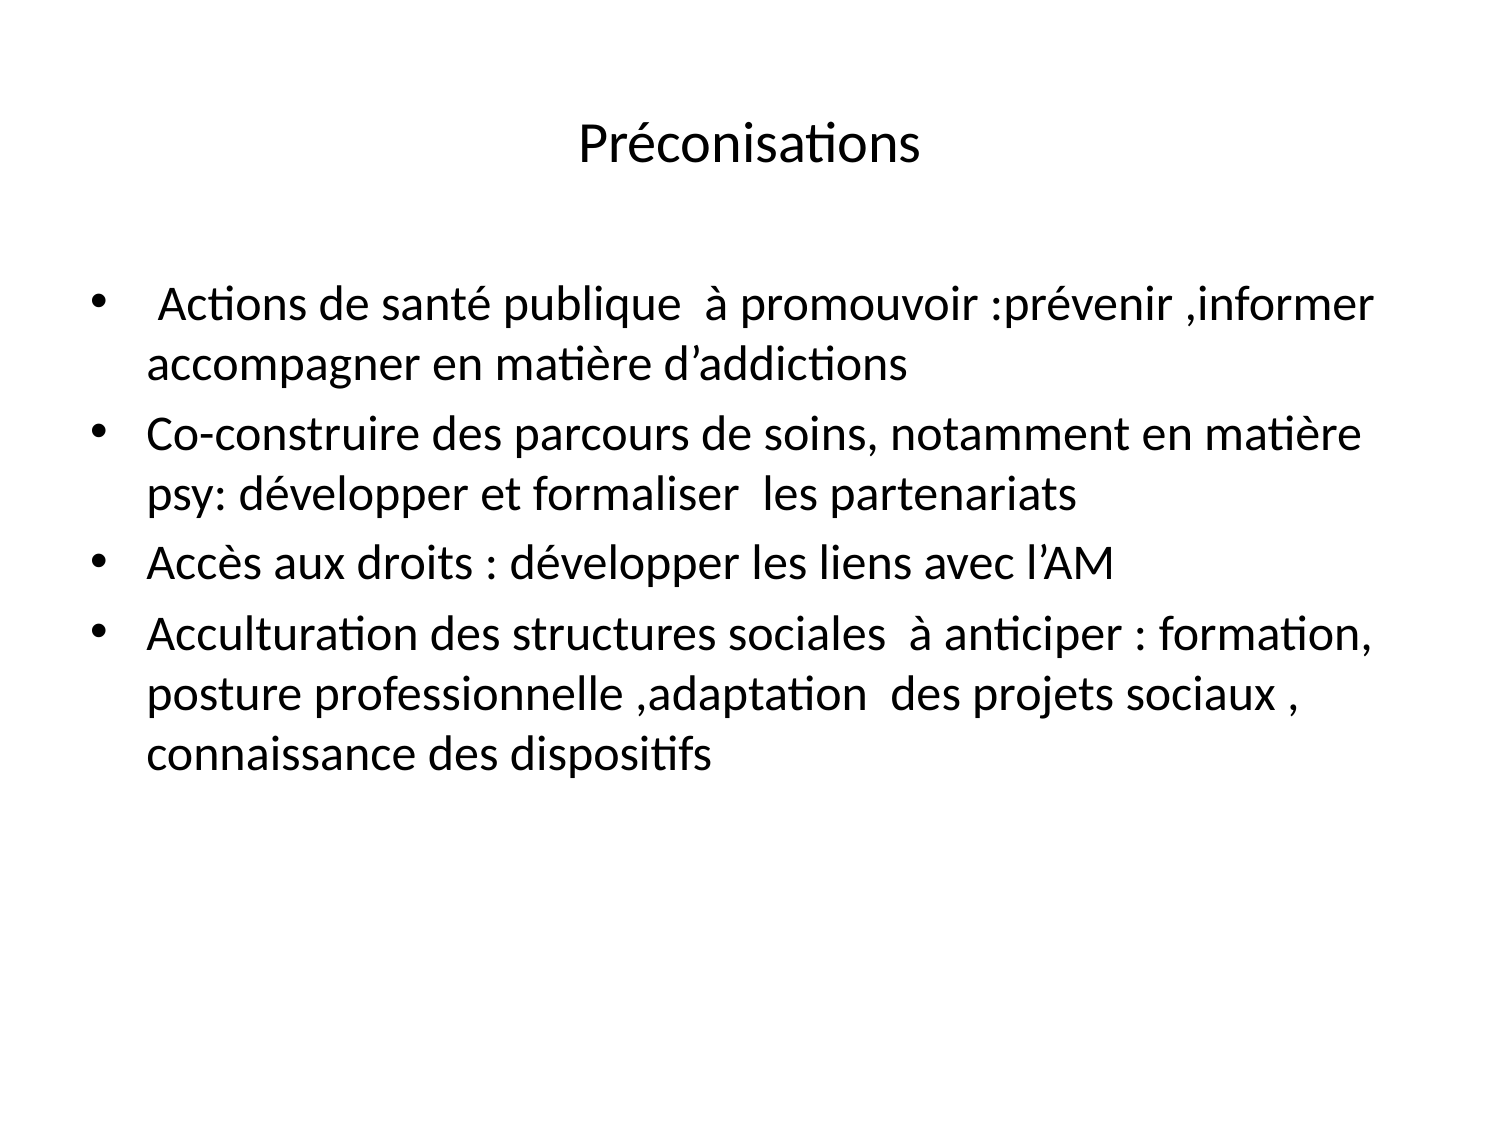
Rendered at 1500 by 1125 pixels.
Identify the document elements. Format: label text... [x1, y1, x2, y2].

list Actions de santé publique à promouvoir :prévenir ,informer accompagner en matière d’addictions Co-construire des parcours de soins, notamment en matière psy: développer et formaliser les partenariats Accès aux droits : développer les liens avec l’AM Acculturation des structures sociales à anticiper : formation, posture professionnelle ,adaptation des projets sociaux , connaissance des dispositifs [75, 262, 1425, 1005]
title Préconisations [75, 45, 1425, 233]
